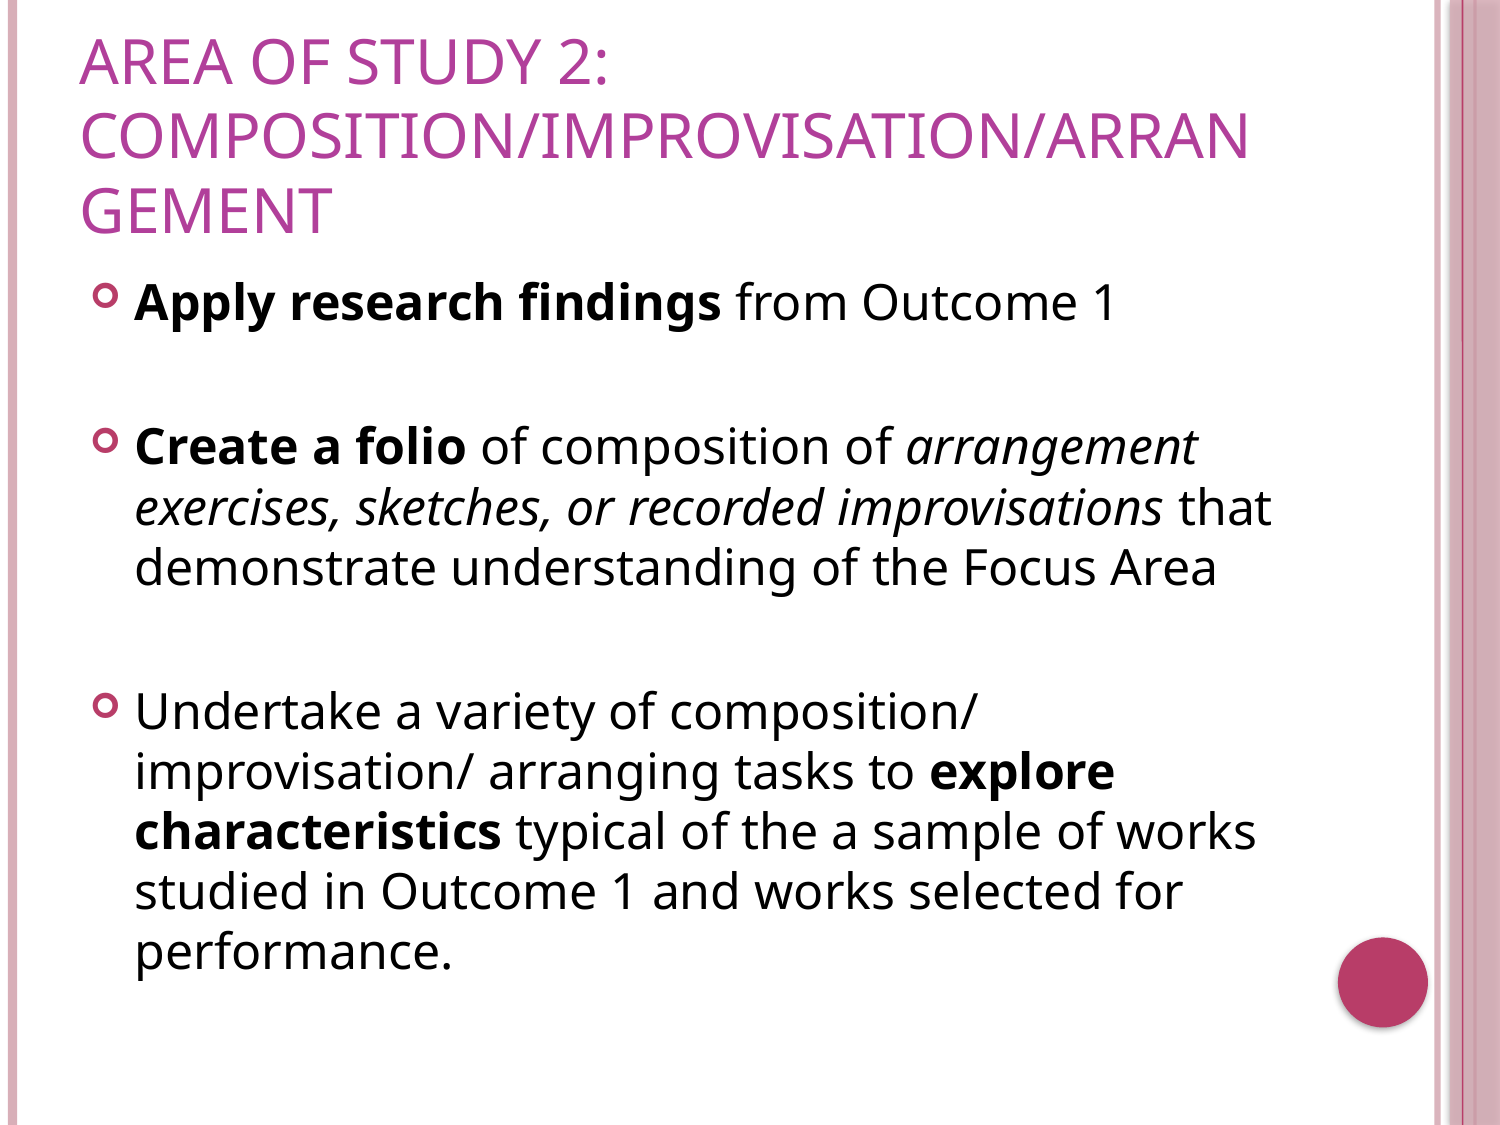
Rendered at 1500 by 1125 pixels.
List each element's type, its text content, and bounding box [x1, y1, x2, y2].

list Apply research findings from Outcome 1 Create a folio of composition of arrangement exercises, sketches, or recorded improvisations that demonstrate understanding of the Focus Area Undertake a variety of composition/ improvisation/ arranging tasks to explore characteristics typical of the a sample of works studied in Outcome 1 and works selected for performance. [75, 262, 1300, 1062]
title Area of Study 2: Composition/Improvisation/Arrangement [64, 66, 1290, 254]
